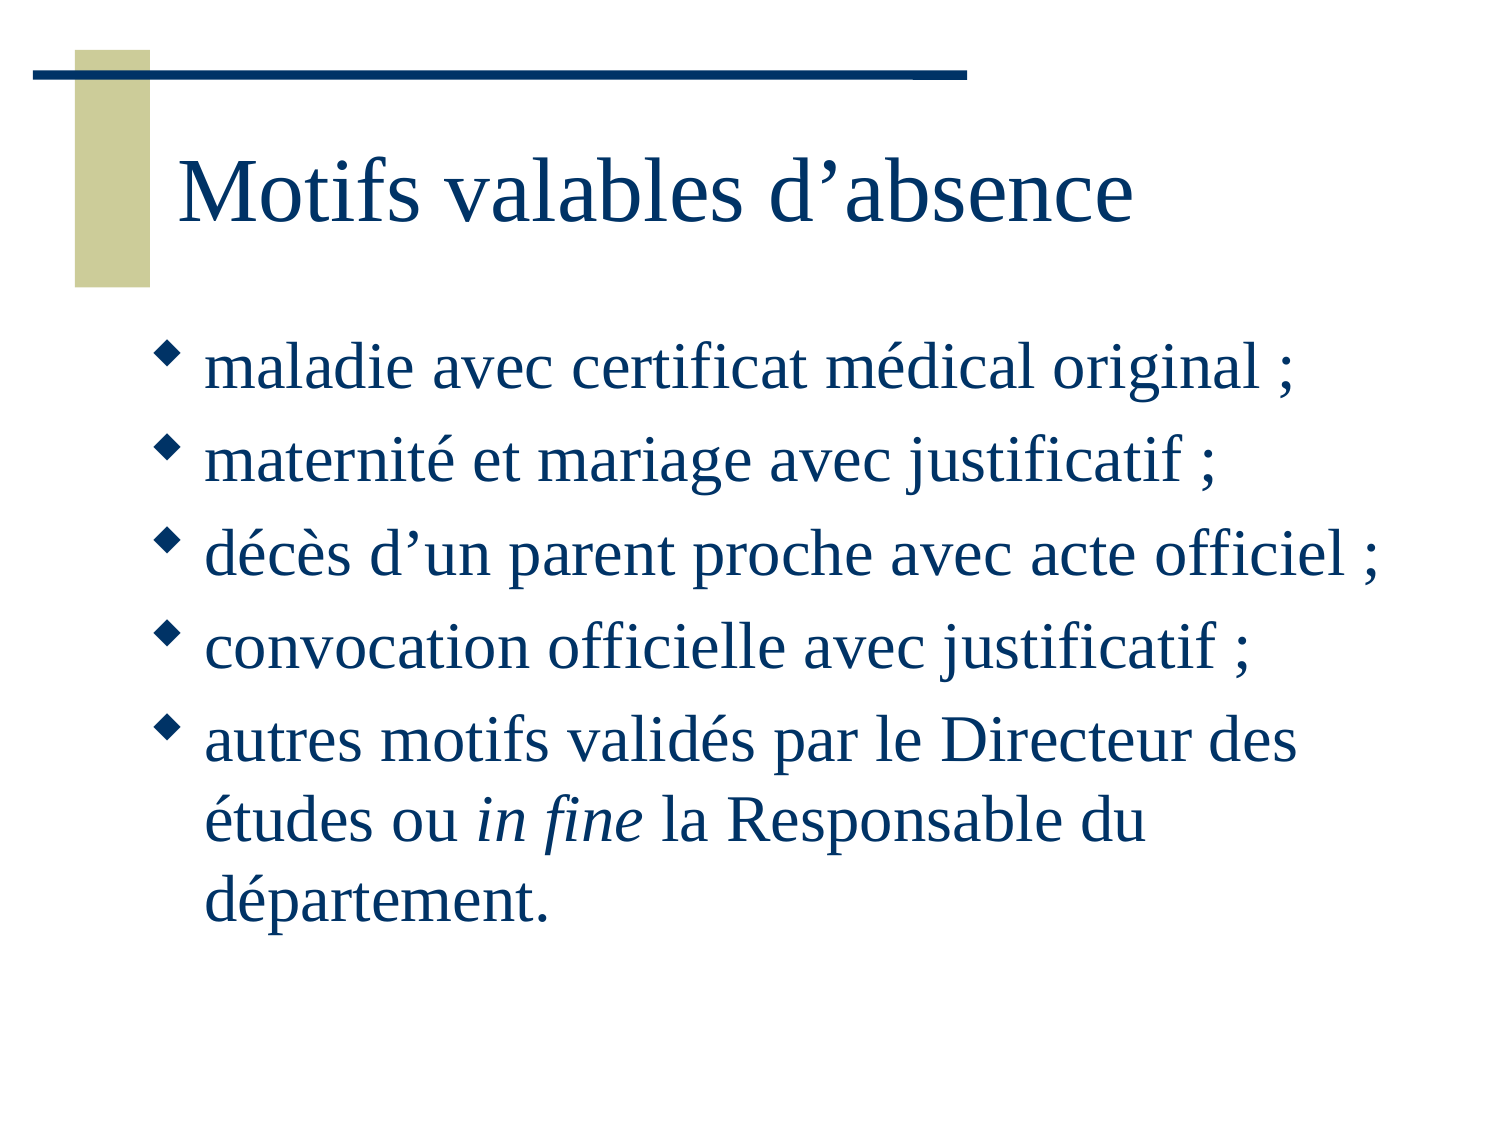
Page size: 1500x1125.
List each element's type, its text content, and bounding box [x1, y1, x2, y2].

list maladie avec certificat médical original ; maternité et mariage avec justificatif ; décès d’un parent proche avec acte officiel ; convocation officielle avec justificatif ; autres motifs validés par le Directeur des études ou in fine la Responsable du département. [132, 314, 1439, 1000]
title Motifs valables d’absence [162, 99, 1450, 288]
